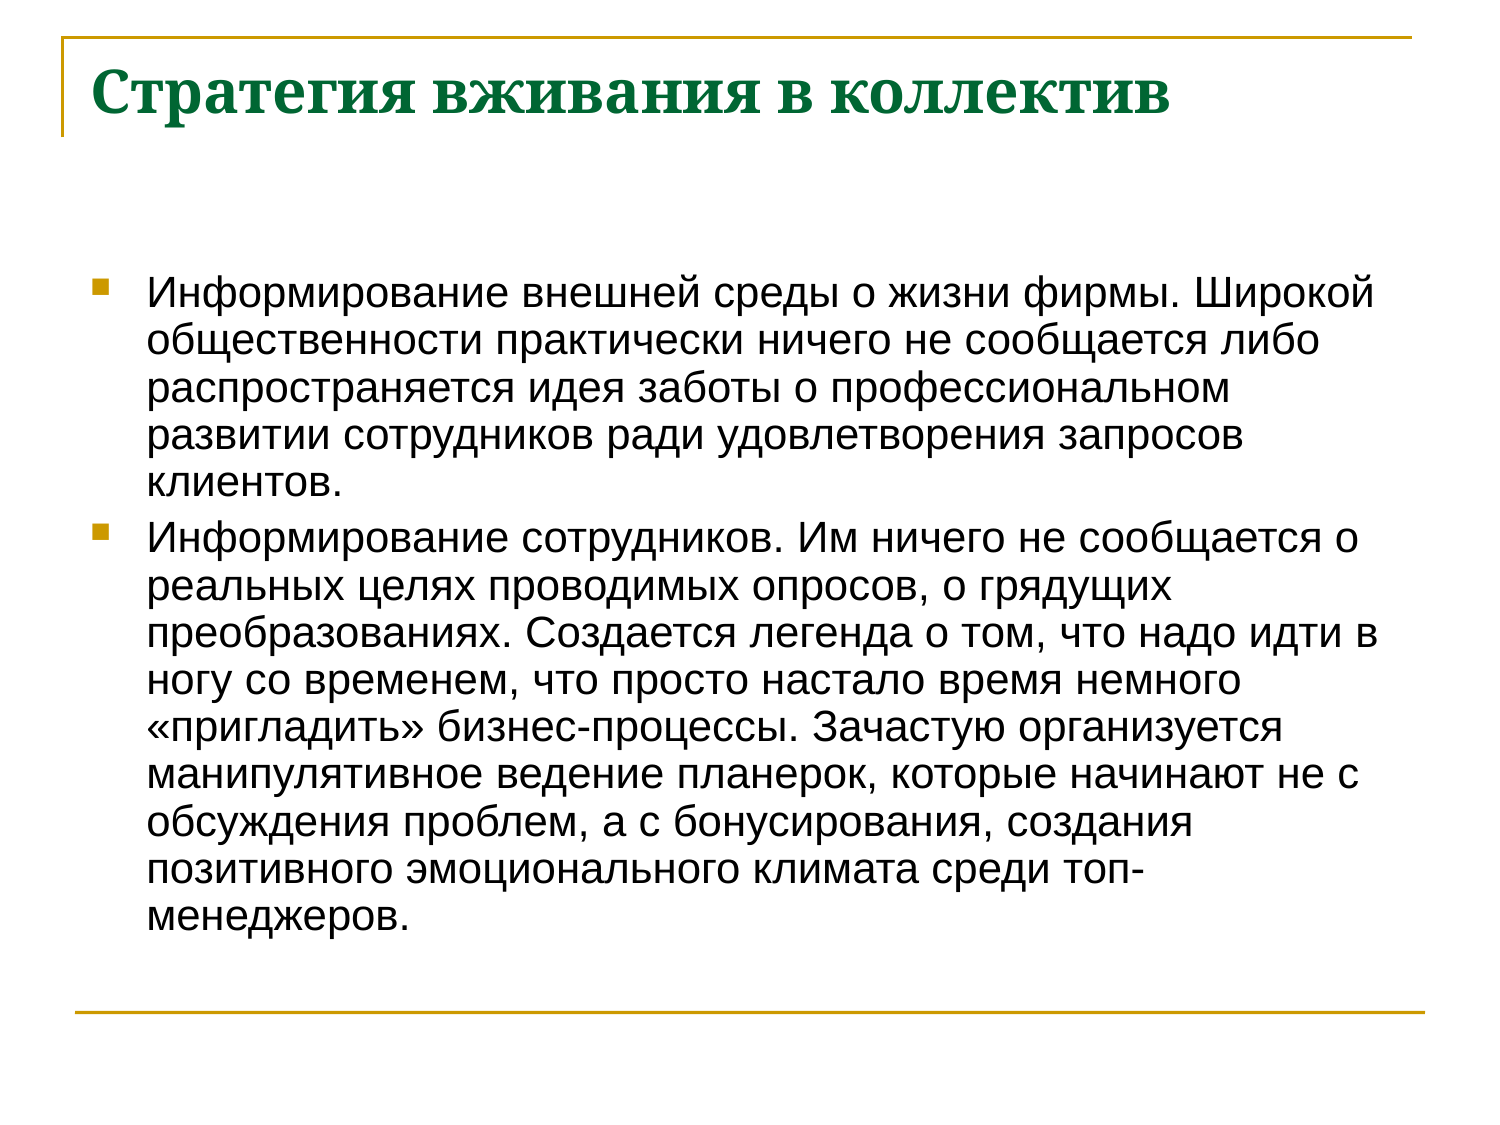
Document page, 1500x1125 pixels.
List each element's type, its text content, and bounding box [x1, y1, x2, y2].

list Информирование внешней среды о жизни фирмы. Широкой общественности практически ничего не сообщается либо распространяется идея заботы о профессиональном развитии сотрудников ради удовлетворения запросов клиентов. Информирование сотрудников. Им ничего не сообщается о реальных целях проводимых опросов, о грядущих преобразованиях. Создается легенда о том, что надо идти в ногу со временем, что просто настало время немного «пригладить» бизнес-процессы. Зачастую организуется манипулятивное ведение планерок, которые начинают не с обсуждения проблем, а с бонусирования, создания позитивного эмоционального климата среди топ-менеджеров. [74, 262, 1426, 1006]
title Стратегия вживания в коллектив [74, 45, 1426, 233]
